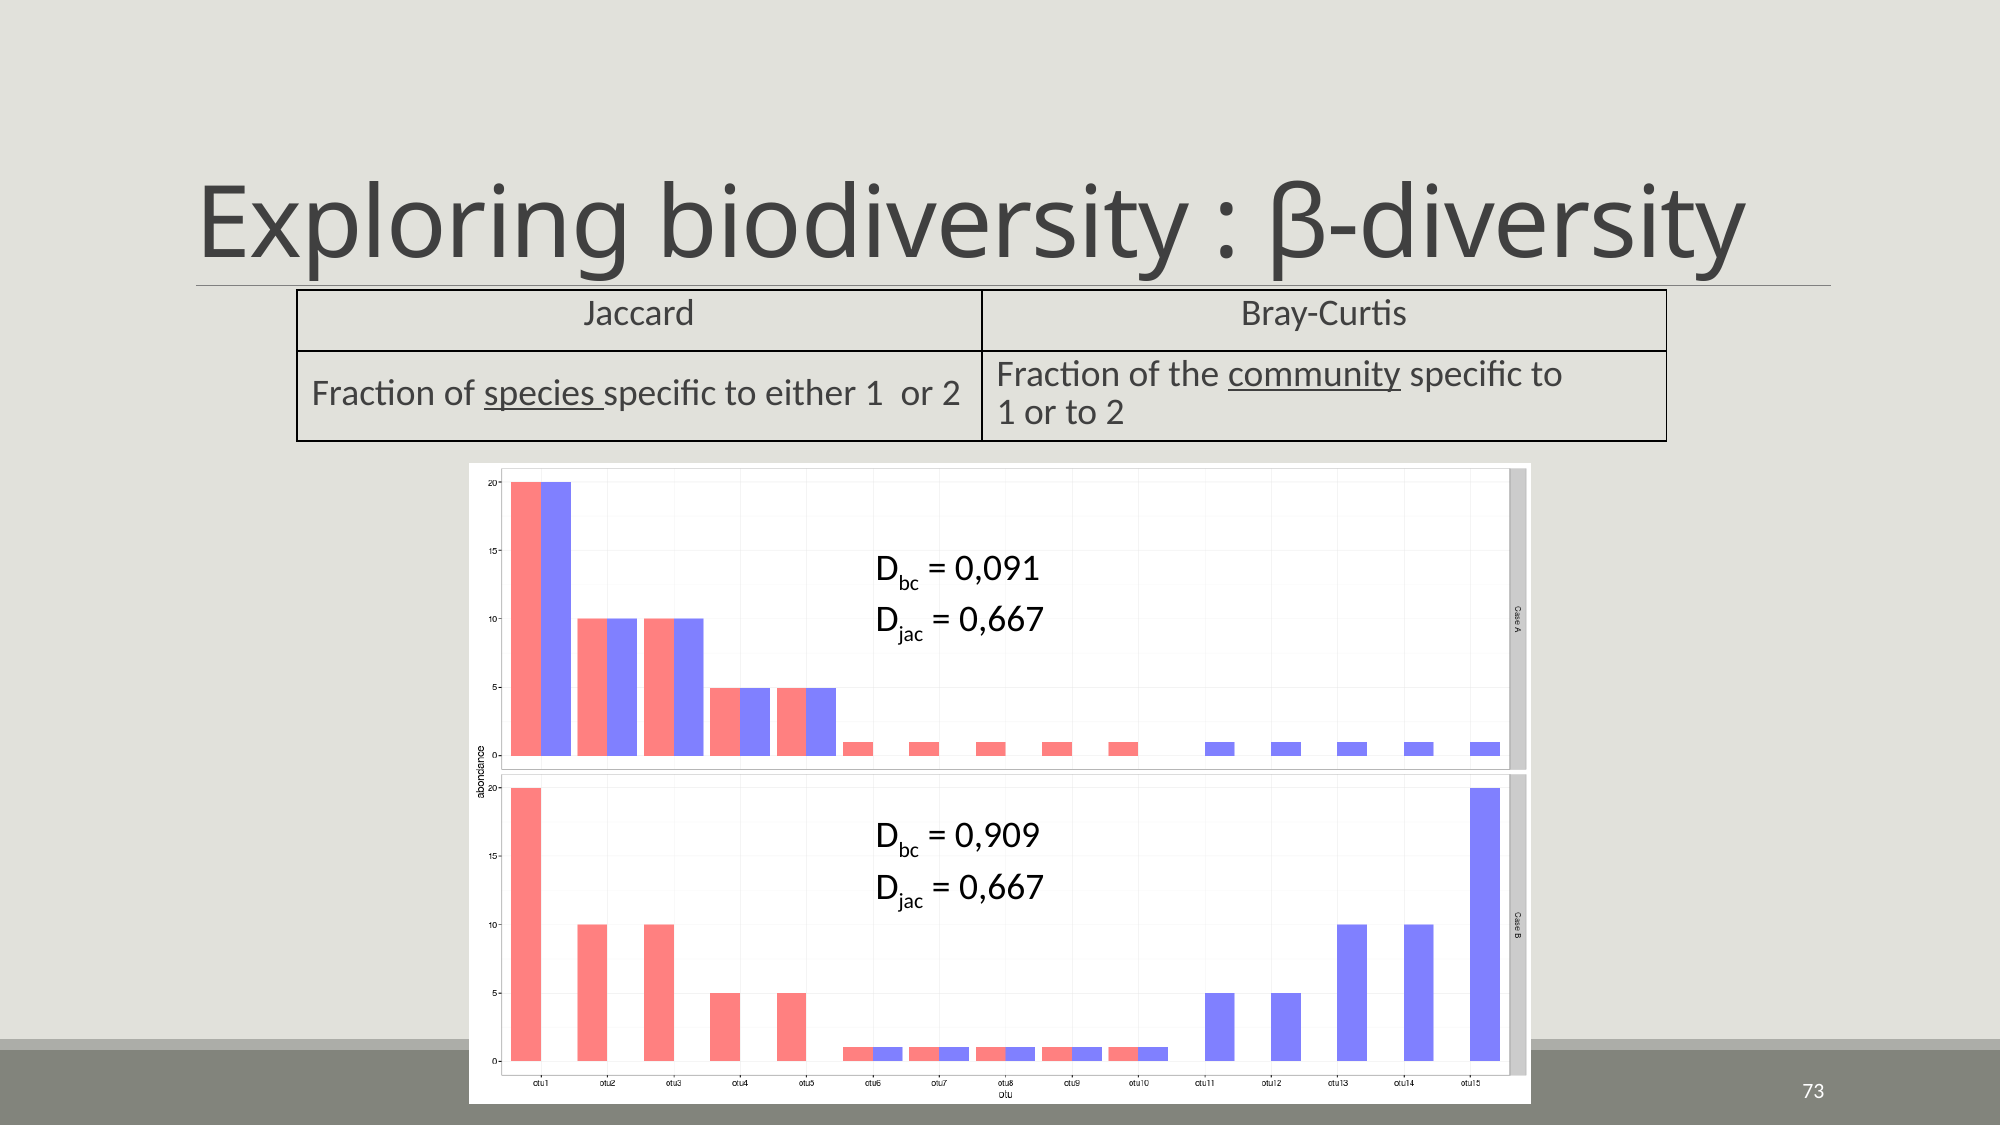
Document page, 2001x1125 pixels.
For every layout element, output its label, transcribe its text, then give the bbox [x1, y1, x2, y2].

table_cell Fraction of the community specific to 1 or to 2 [983, 352, 1666, 440]
table_cell Fraction of species specific to either 1 or 2 [298, 352, 981, 440]
title Exploring biodiversity : β-diversity [180, 47, 1830, 285]
table_header Jaccard [298, 291, 981, 350]
slide_number 73 [1624, 1059, 1840, 1120]
picture [468, 462, 1532, 1104]
table_header Bray-Curtis [983, 291, 1666, 350]
